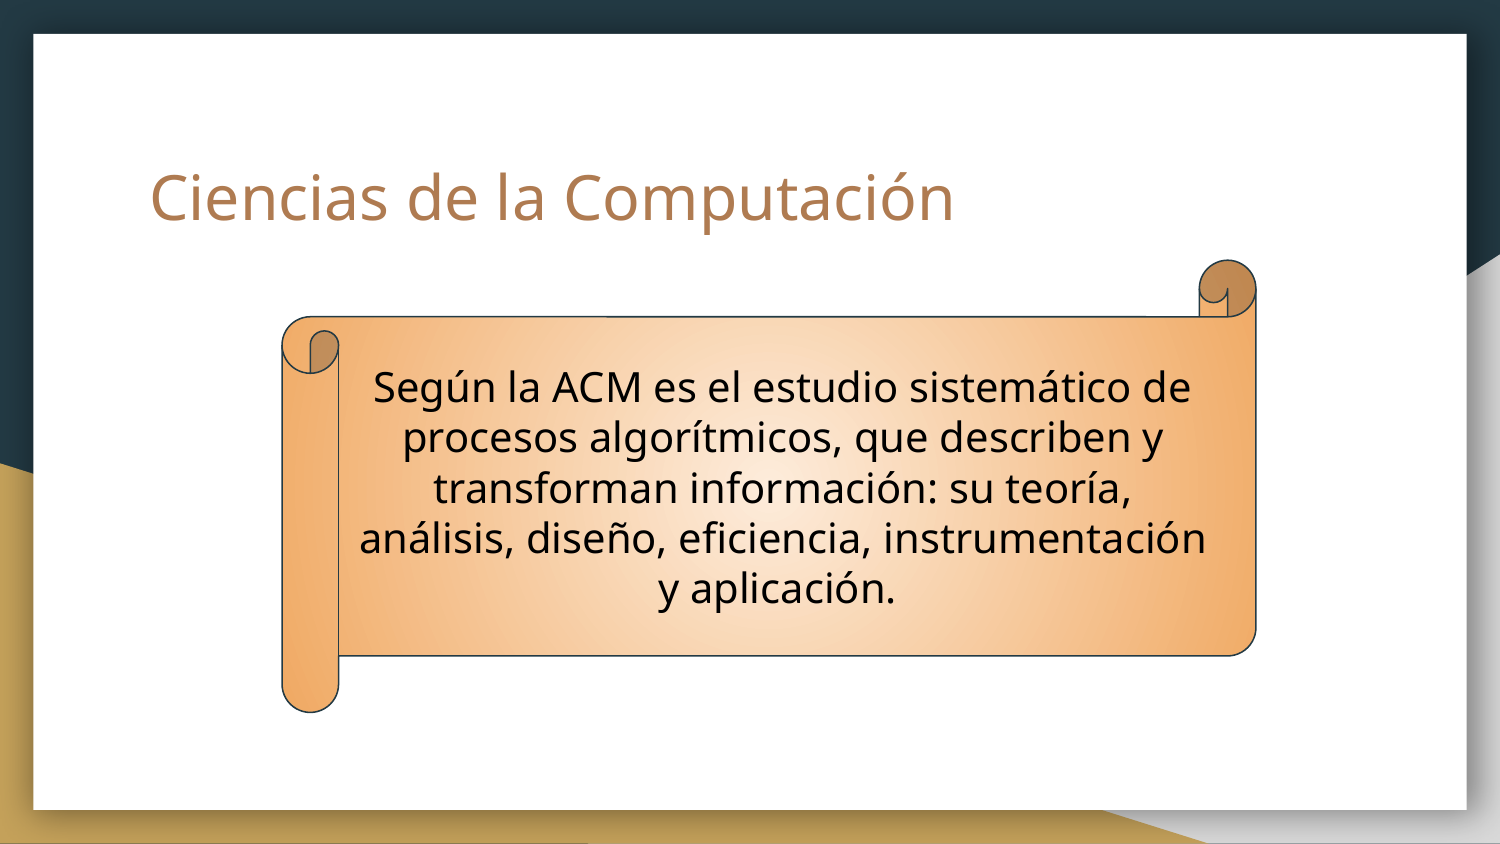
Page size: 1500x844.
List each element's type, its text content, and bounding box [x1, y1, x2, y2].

text_box Según la ACM es el estudio sistemático de procesos algorítmicos, que describen y transforman información: su teoría, análisis, diseño, eficiencia, instrumentación y aplicación. [281, 260, 1256, 713]
title Ciencias de la Computación [134, 138, 1366, 296]
